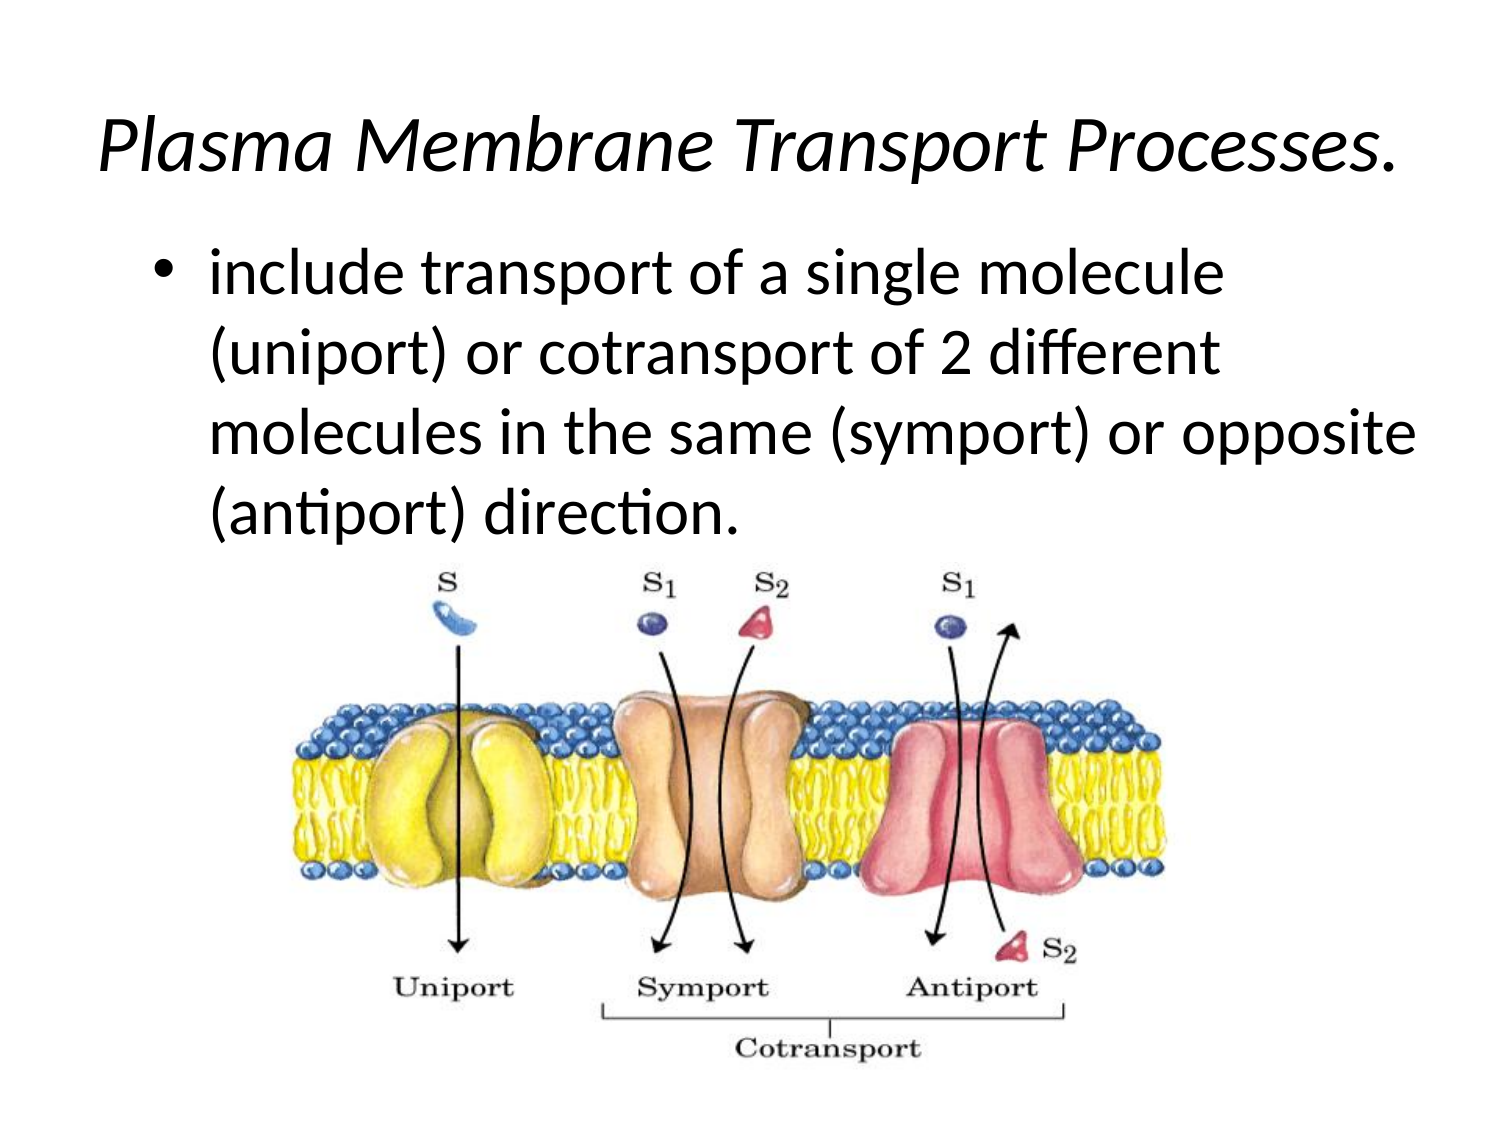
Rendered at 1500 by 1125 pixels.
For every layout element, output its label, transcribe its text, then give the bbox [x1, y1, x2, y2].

list include transport of a single molecule (uniport) or cotransport of 2 different molecules in the same (symport) or opposite (antiport) direction. [137, 220, 1451, 575]
picture [265, 562, 1191, 1071]
title Plasma Membrane Transport Processes. [75, 45, 1425, 233]
